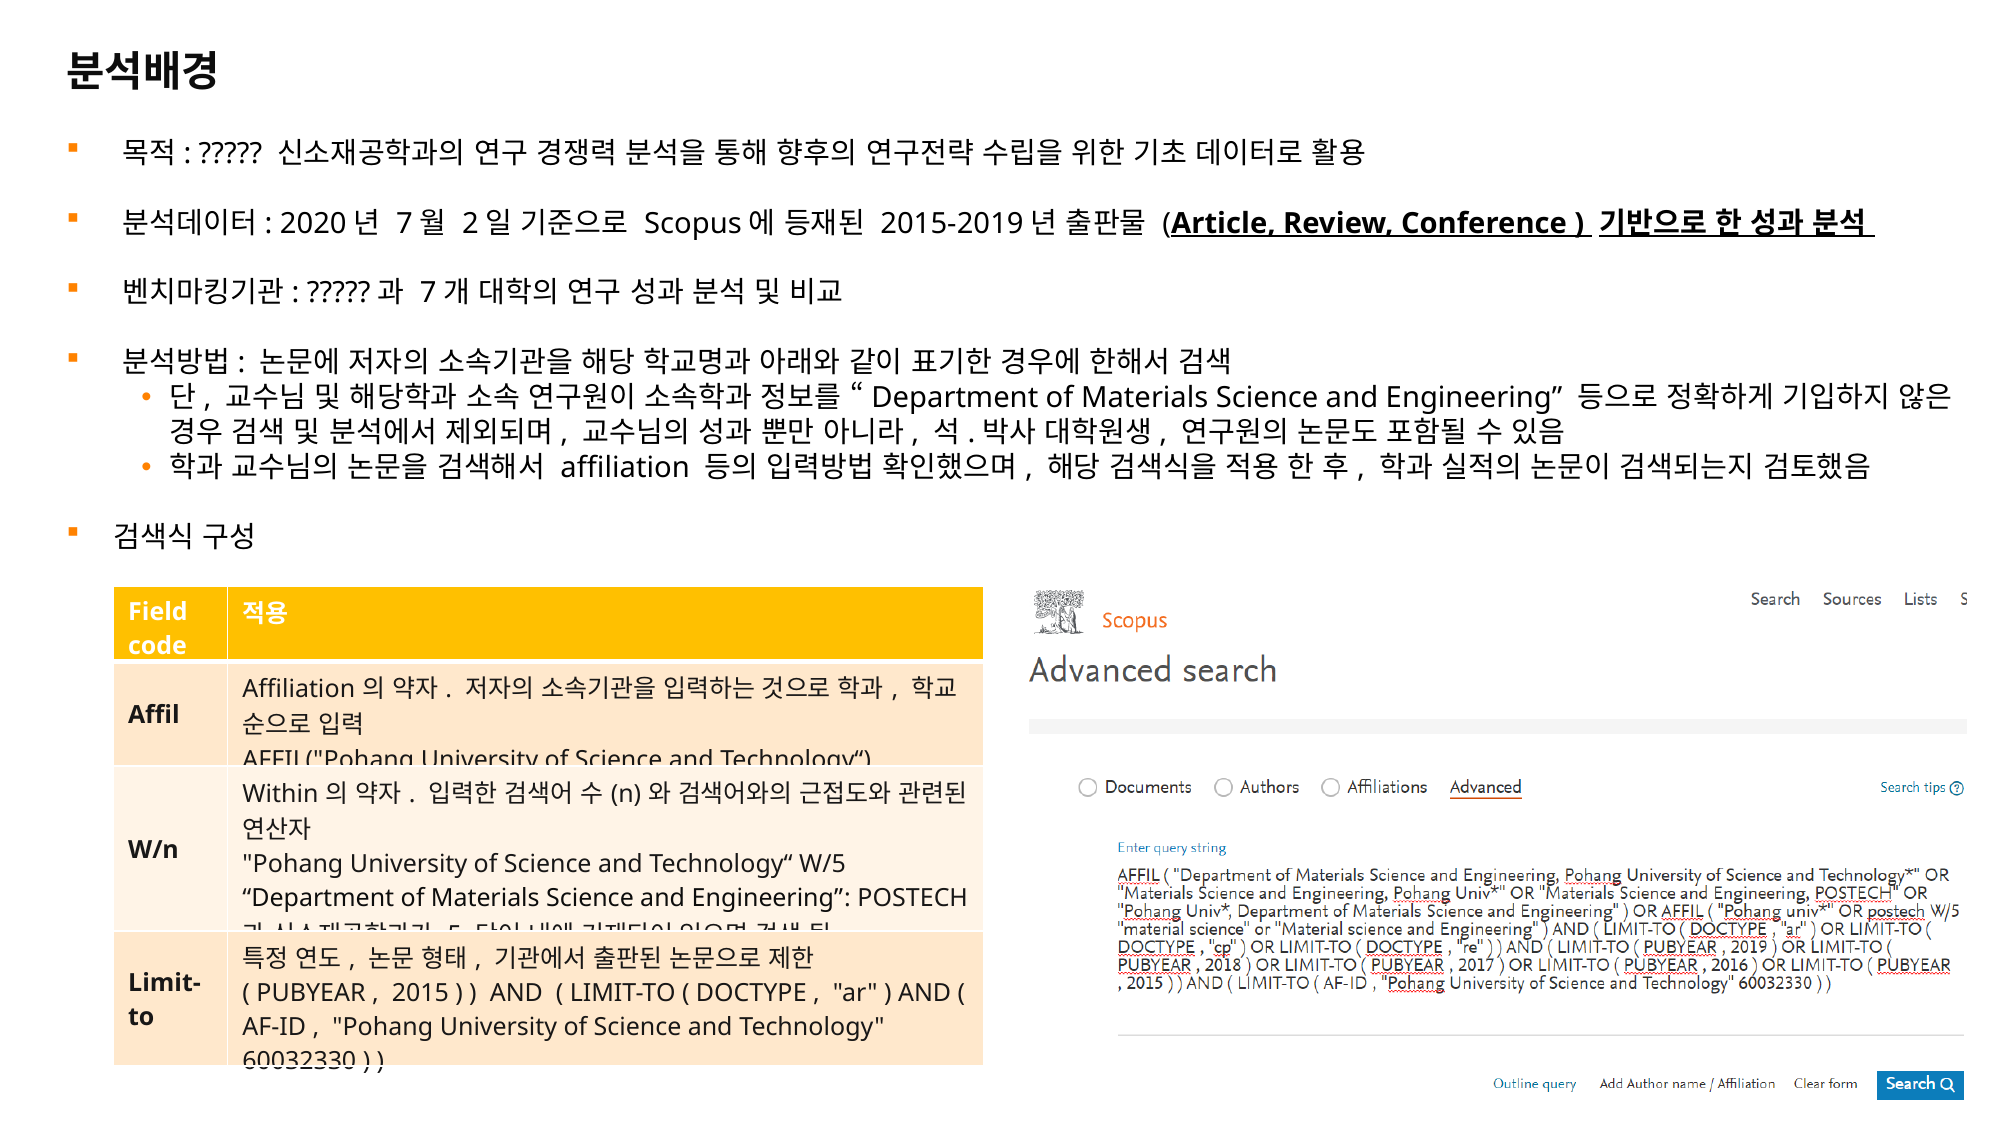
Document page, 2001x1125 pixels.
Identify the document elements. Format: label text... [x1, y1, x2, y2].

text_box 분석배경 [51, 37, 1403, 107]
table_cell Within의 약자. 입력한 검색어 수(n)와 검색어와의 근접도와 관련된 연산자 "Pohang University of Science and Technology“ W/5 “Department of Materials Science and Engineering”: POSTECH과 신소재공학과가 5 단어 내에 기재되어 있으면 검색 됨 [228, 767, 983, 930]
table_cell Limit- to [114, 932, 227, 1065]
text_box 목적: ????? 신소재공학과의 연구 경쟁력 분석을 통해 향후의 연구전략 수립을 위한 기초 데이터로 활용 분석데이터: 2020년 7월 2일 기준으로 Scopus에 등재된 2015-2019년 출판물 (Article, Review, Conference ) 기반으로 한 성과 분석 벤치마킹기관: ?????과 7개 대학의 연구 성과 분석 및 비교 분석방법: 논문에 저자의 소속기관을 해당 학교명과 아래와 같이 표기한 경우에 한해서 검색 단, 교수님 및 해당학과 소속 연구원이 소속학과 정보를 “Department of Materials Science and Engineering” 등으로 정확하게 기입하지 않은 경우 검색 및 분석에서 제외되며, 교수님의 성과 뿐만 아니라, 석.박사 대학원생, 연구원의 논문도 포함될 수 있음 학과 교수님의 논문을 검색해서 affiliation 등의 입력방법 확인했으며, 해당 검색식을 적용 한 후, 학과 실적의 논문이 검색되는지 검토했음 검색식 구성 [51, 126, 1979, 561]
table_header 적용 [228, 587, 983, 659]
table_cell Affiliation의 약자. 저자의 소속기관을 입력하는 것으로 학과, 학교 순으로 입력 AFFIL("Pohang University of Science and Technology“) [228, 664, 983, 765]
table_cell W/n [114, 767, 227, 930]
table_header Field code [114, 587, 227, 659]
table_cell 특정 연도, 논문 형태, 기관에서 출판된 논문으로 제한 ( PUBYEAR , 2015 ) ) AND ( LIMIT-TO ( DOCTYPE , "ar" ) AND ( AF-ID , "Pohang University of Science and Technology" 60032330 ) ) [228, 932, 983, 1065]
text_box [42, 930, 499, 1110]
picture [1029, 552, 1967, 1101]
table_cell Affil [114, 664, 227, 765]
